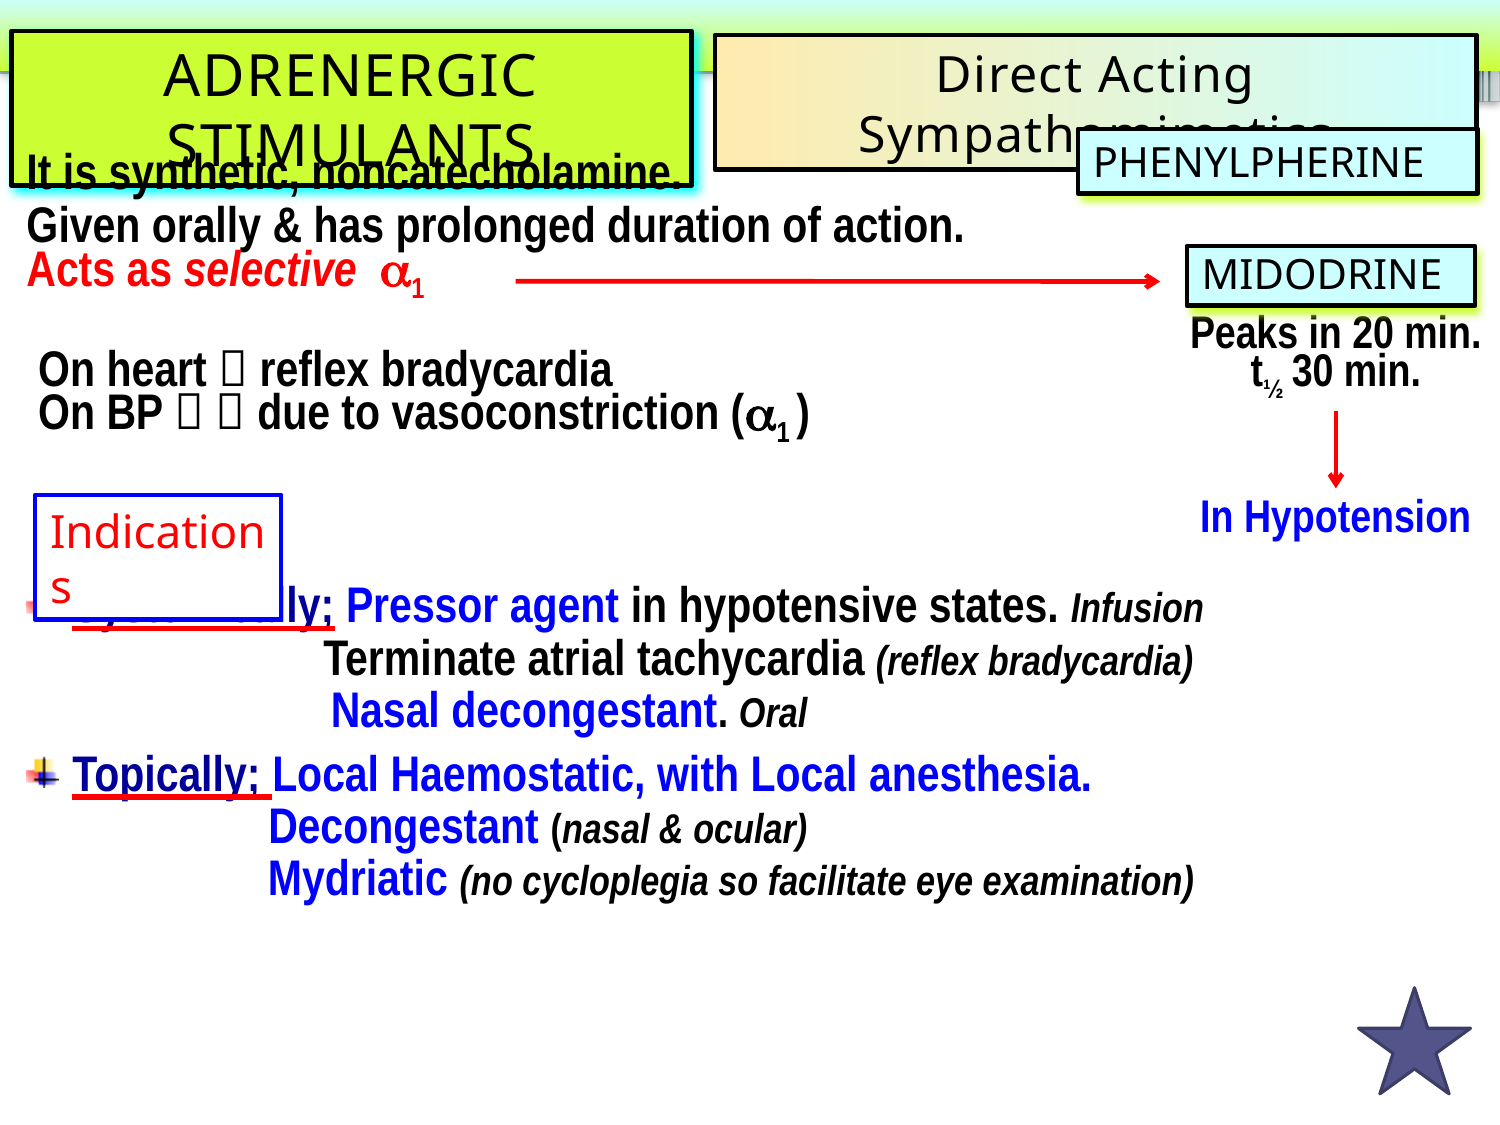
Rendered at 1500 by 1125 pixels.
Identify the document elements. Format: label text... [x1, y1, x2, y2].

text_box Peaks in 20 min. t½ 30 min. [1171, 304, 1500, 409]
text_box ADRENERGIC STIMULANTS [11, 30, 692, 140]
text_box [1356, 986, 1473, 1096]
text_box Direct Acting Sympathomimetics [714, 35, 1477, 140]
picture [26, 586, 35, 619]
text_box [0, 0, 1500, 72]
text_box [515, 245, 1476, 307]
text_box PHENYLPHERINE [1078, 128, 1478, 194]
text_box It is synthetic, noncatecholamine. Given orally & has prolonged duration of action. Acts as selective a1 [11, 140, 1465, 312]
text_box Indications [35, 494, 282, 620]
text_box Systemically; Pressor agent in hypotensive states. Infusion Terminate atrial tachycardia (reflex bradycardia) Nasal decongestant. Oral Topically; Local Haemostatic, with Local anesthesia. Decongestant (nasal & ocular) Mydriatic (no cycloplegia so facilitate eye examination) [11, 573, 1465, 914]
picture [26, 755, 59, 788]
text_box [1171, 409, 1500, 528]
text_box On heart  reflex bradycardia On BP   due to vasoconstriction (a1 ) [23, 336, 879, 456]
